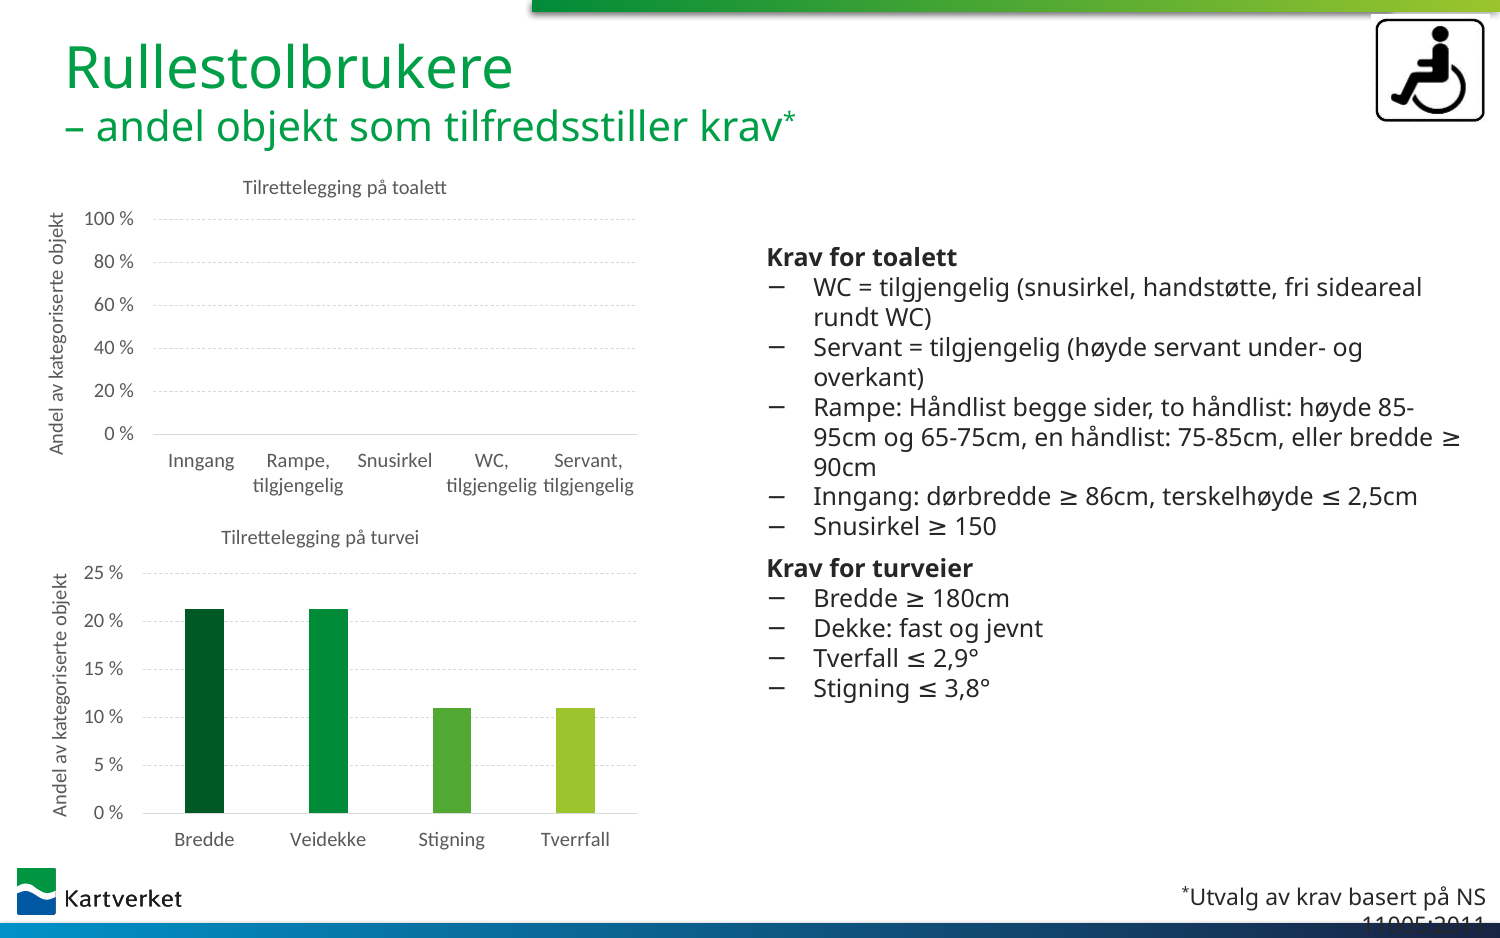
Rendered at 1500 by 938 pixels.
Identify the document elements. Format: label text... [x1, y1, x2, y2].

text_box Rullestolbrukere – andel objekt som tilfredsstiller krav* [49, 14, 1431, 158]
picture [41, 520, 650, 859]
text_box Krav for toalett WC = tilgjengelig (snusirkel, handstøtte, fri sideareal rundt WC) Servant = tilgjengelig (høyde servant under- og overkant) Rampe: Håndlist begge sider, to håndlist: høyde 85-95cm og 65-75cm, en håndlist: 75-85cm, eller bredde ≥ 90cm Inngang: dørbredde ≥ 86cm, terskelhøyde ≤ 2,5cm Snusirkel ≥ 150 [751, 234, 1483, 545]
picture [41, 166, 650, 505]
text_box Krav for turveier Bredde ≥ 180cm Dekke: fast og jevnt Tverfall ≤ 2,9° Stigning ≤ 3,8° [751, 545, 1483, 710]
picture [1371, 13, 1491, 127]
text_box *Utvalg av krav basert på NS 11005:2011 [1068, 873, 1500, 938]
